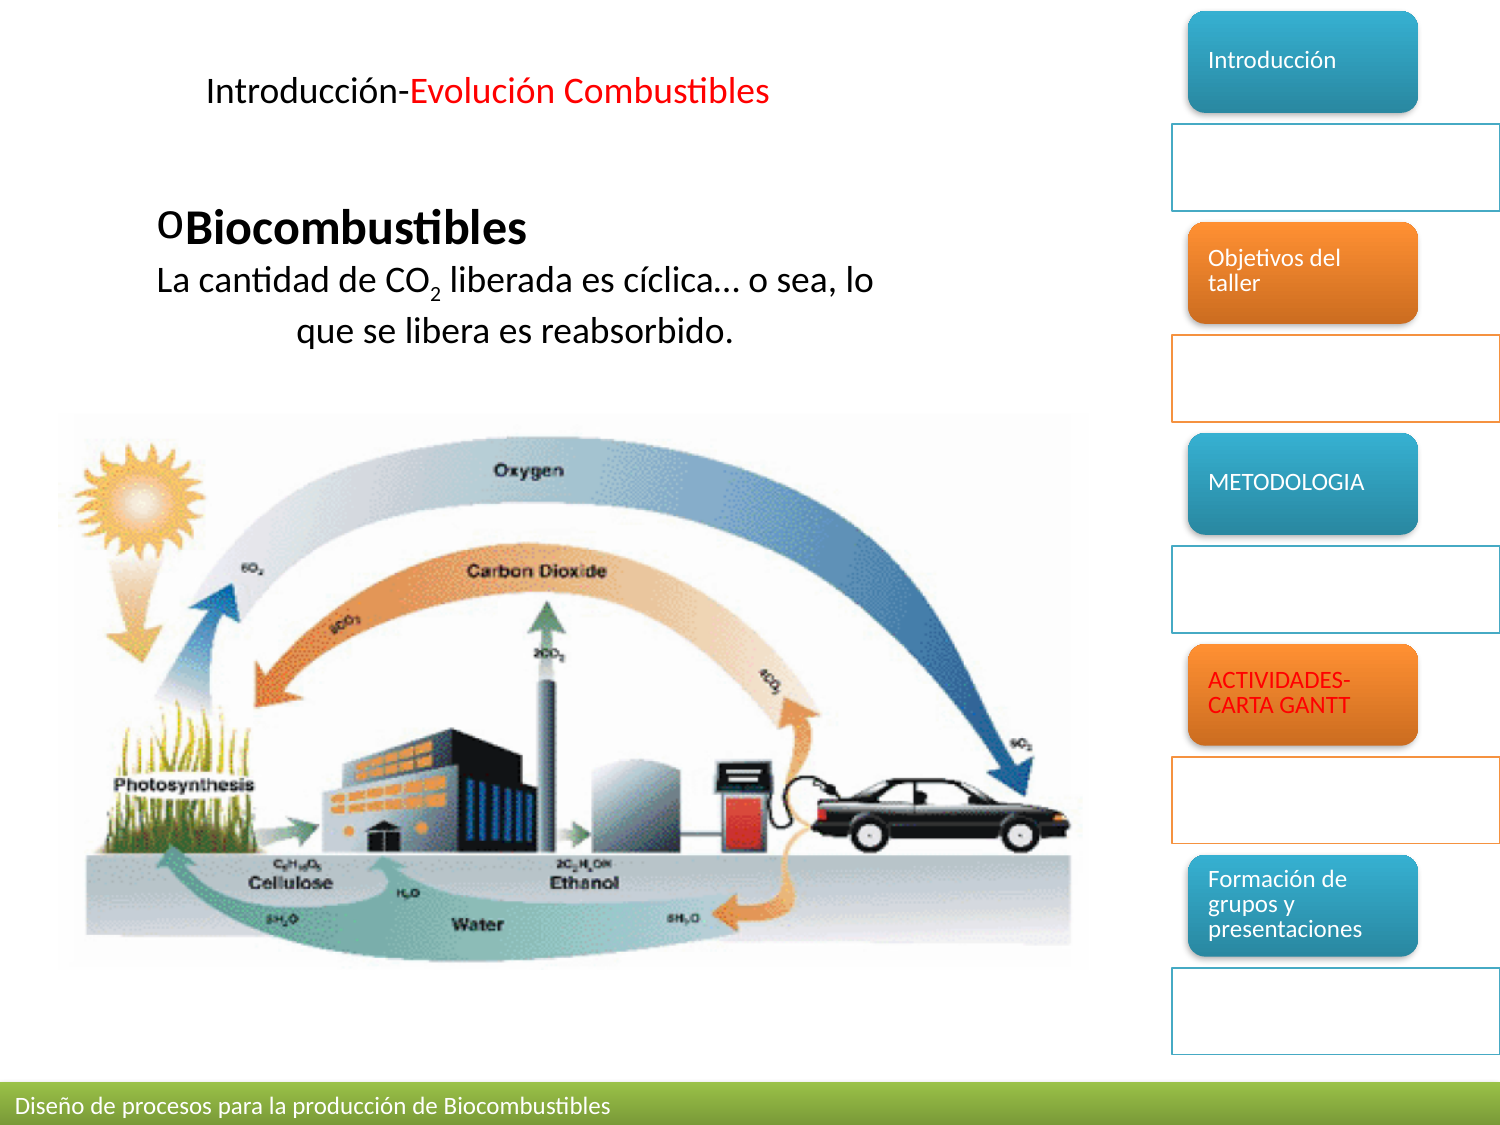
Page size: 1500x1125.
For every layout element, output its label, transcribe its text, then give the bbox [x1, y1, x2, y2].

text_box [1171, 0, 1500, 1055]
picture [58, 409, 1096, 970]
text_box Introducción-Evolución Combustibles [191, 58, 786, 119]
text_box Diseño de procesos para la producción de Biocombustibles [0, 1082, 1500, 1125]
text_box Biocombustibles La cantidad de CO2 liberada es cíclica… o sea, lo que se libera es reabsorbido. [140, 187, 891, 359]
